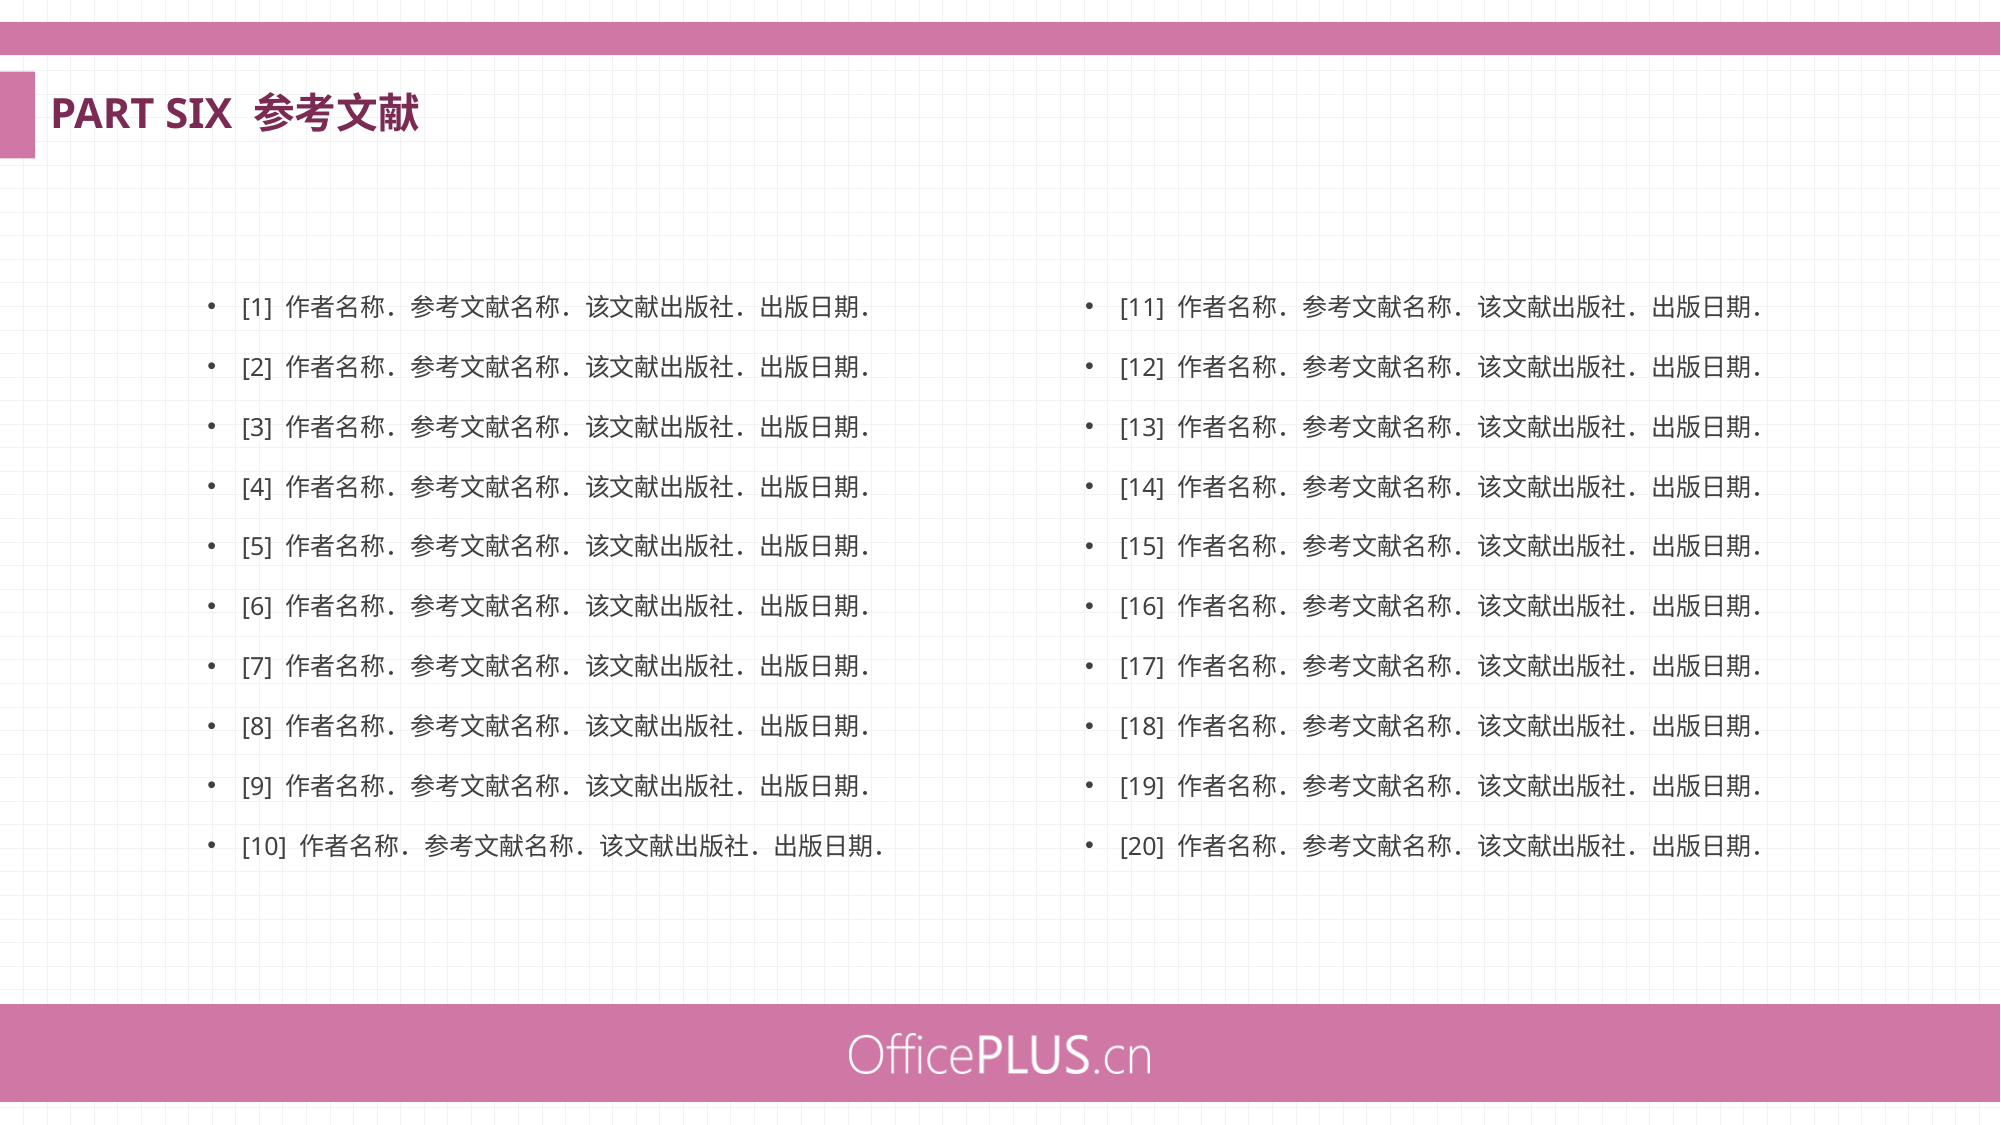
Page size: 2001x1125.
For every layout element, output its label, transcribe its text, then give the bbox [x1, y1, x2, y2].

picture [849, 1033, 1150, 1074]
text_box [1] 作者名称．参考文献名称．该文献出版社．出版日期． [2] 作者名称．参考文献名称．该文献出版社．出版日期． [3] 作者名称．参考文献名称．该文献出版社．出版日期． [4] 作者名称．参考文献名称．该文献出版社．出版日期． [5] 作者名称．参考文献名称．该文献出版社．出版日期． [6] 作者名称．参考文献名称．该文献出版社．出版日期． [7] 作者名称．参考文献名称．该文献出版社．出版日期． [8] 作者名称．参考文献名称．该文献出版社．出版日期． [9] 作者名称．参考文献名称．该文献出版社．出版日期． [10] 作者名称．参考文献名称．该文献出版社．出版日期． [192, 254, 930, 868]
text_box [11] 作者名称．参考文献名称．该文献出版社．出版日期． [12] 作者名称．参考文献名称．该文献出版社．出版日期． [13] 作者名称．参考文献名称．该文献出版社．出版日期． [14] 作者名称．参考文献名称．该文献出版社．出版日期． [15] 作者名称．参考文献名称．该文献出版社．出版日期． [16] 作者名称．参考文献名称．该文献出版社．出版日期． [17] 作者名称．参考文献名称．该文献出版社．出版日期． [18] 作者名称．参考文献名称．该文献出版社．出版日期． [19] 作者名称．参考文献名称．该文献出版社．出版日期． [20] 作者名称．参考文献名称．该文献出版社．出版日期． [1070, 254, 1808, 868]
list PART SIX 参考文献 [34, 70, 835, 159]
